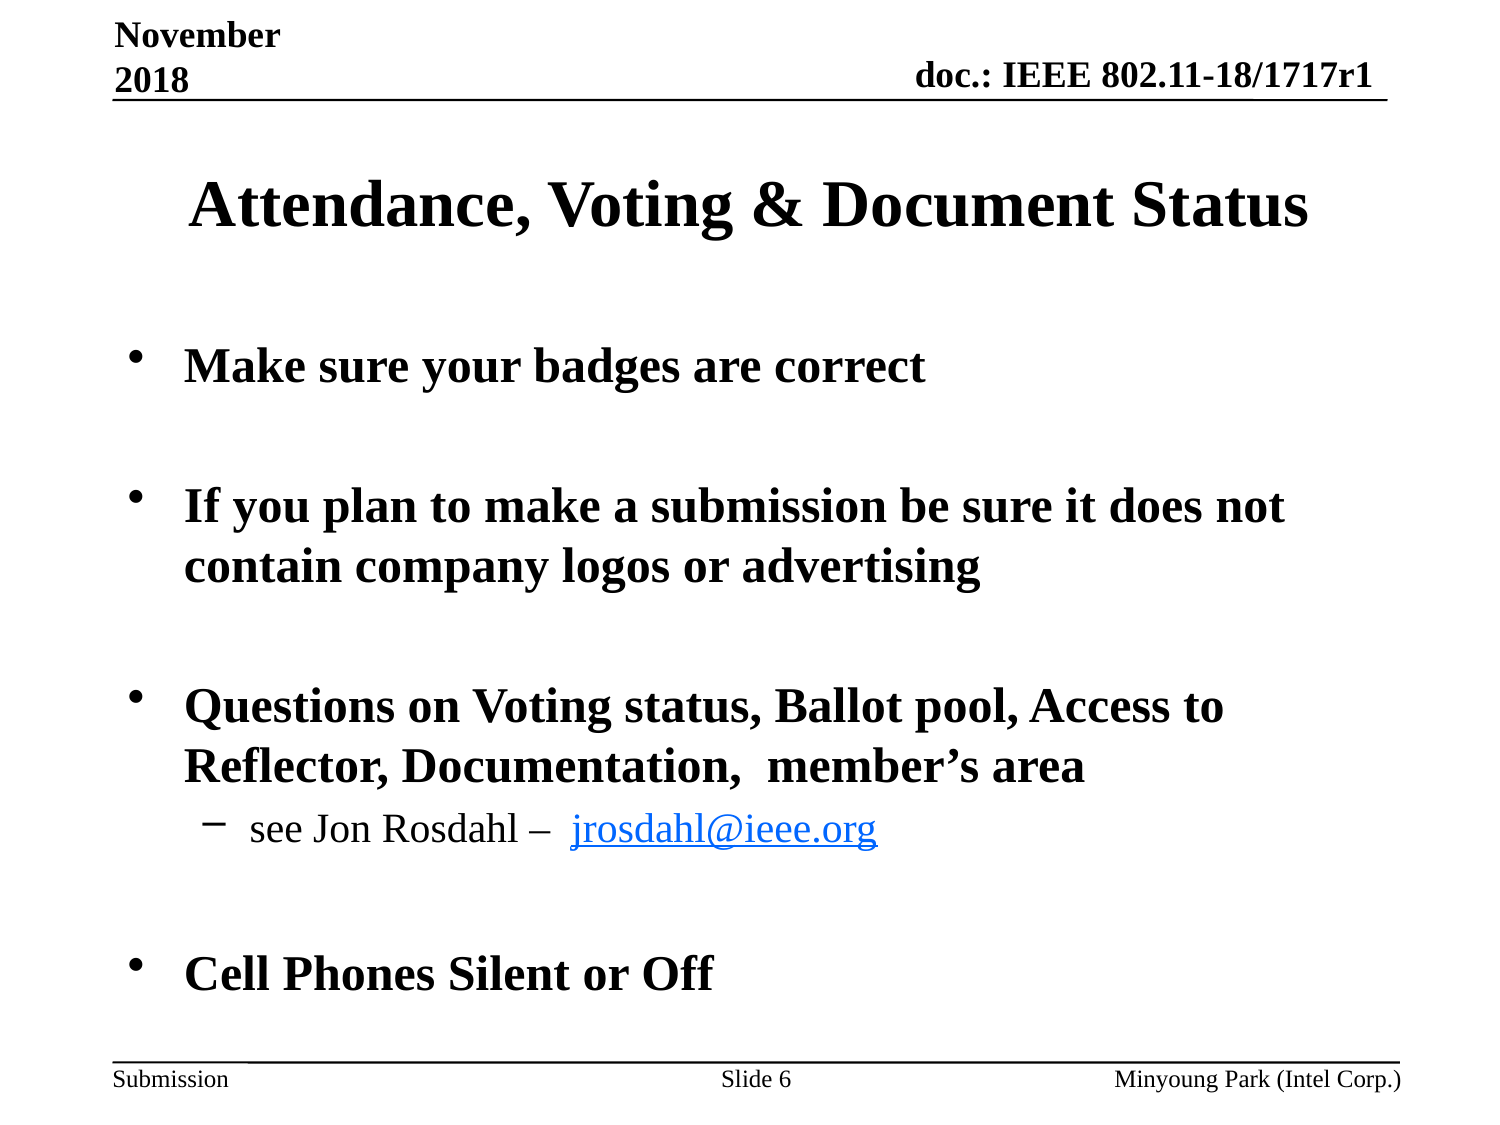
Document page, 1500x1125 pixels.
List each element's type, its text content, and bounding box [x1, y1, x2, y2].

title Attendance, Voting & Document Status [112, 112, 1388, 288]
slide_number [114, 54, 335, 101]
footer Minyoung Park (Intel Corp.) [949, 1061, 1402, 1093]
list Make sure your badges are correct If you plan to make a submission be sure it does not contain company logos or advertising Questions on Voting status, Ballot pool, Access to Reflector, Documentation, member’s area see Jon Rosdahl – jrosdahl@ieee.org Cell Phones Silent or Off [112, 324, 1388, 1000]
slide_number Slide 6 [712, 1061, 800, 1093]
